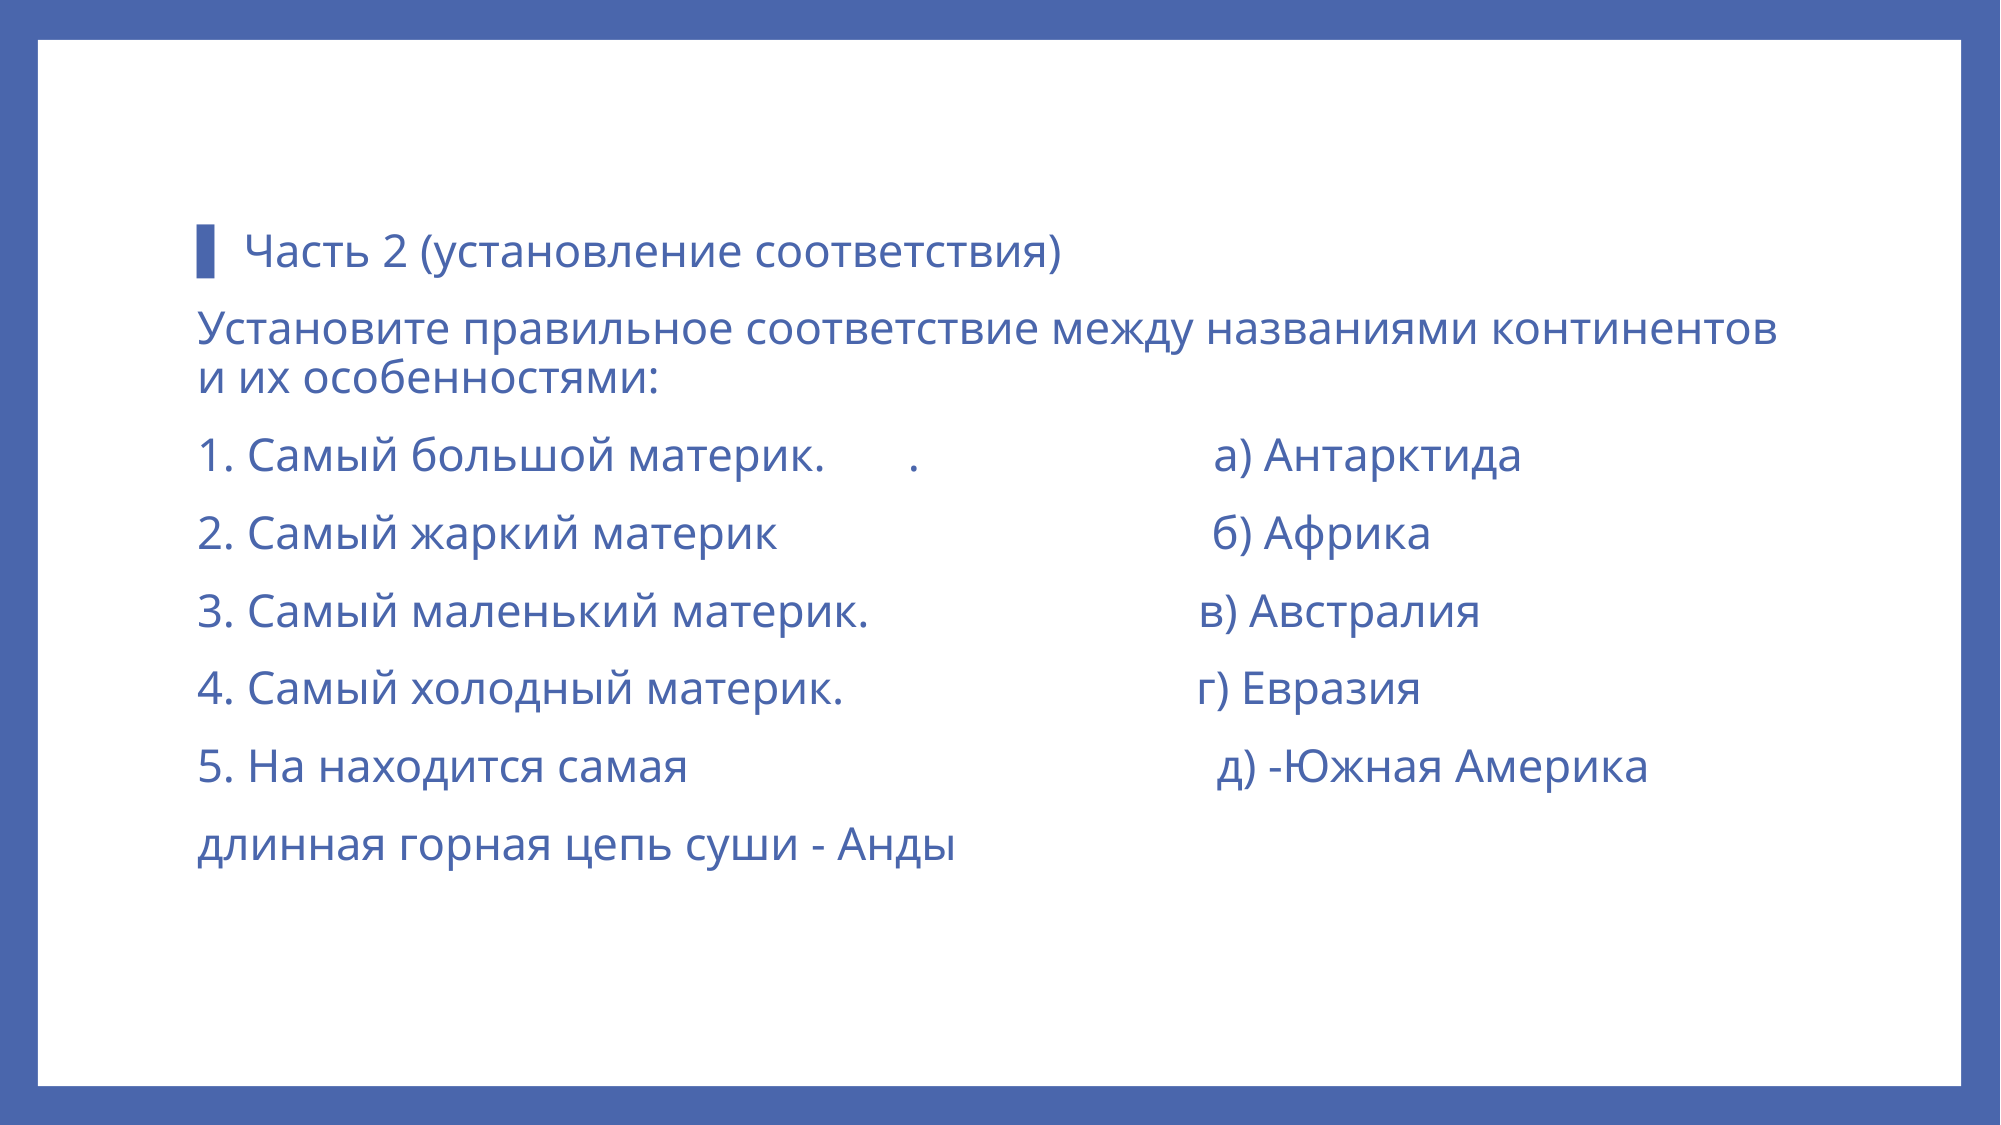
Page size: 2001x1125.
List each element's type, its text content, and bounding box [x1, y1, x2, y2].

list ▌ Часть 2 (установление соответствия) Установите правильное соответствие между названиями континентов и их особенностями: 1. Самый большой материк. . а) Антарктида 2. Самый жаркий материк б) Африка 3. Самый маленький материк. в) Австралия 4. Самый холодный материк. г) Евразия 5. На находится самая д) -Южная Америка длинная горная цепь суши - Анды [174, 220, 1795, 883]
